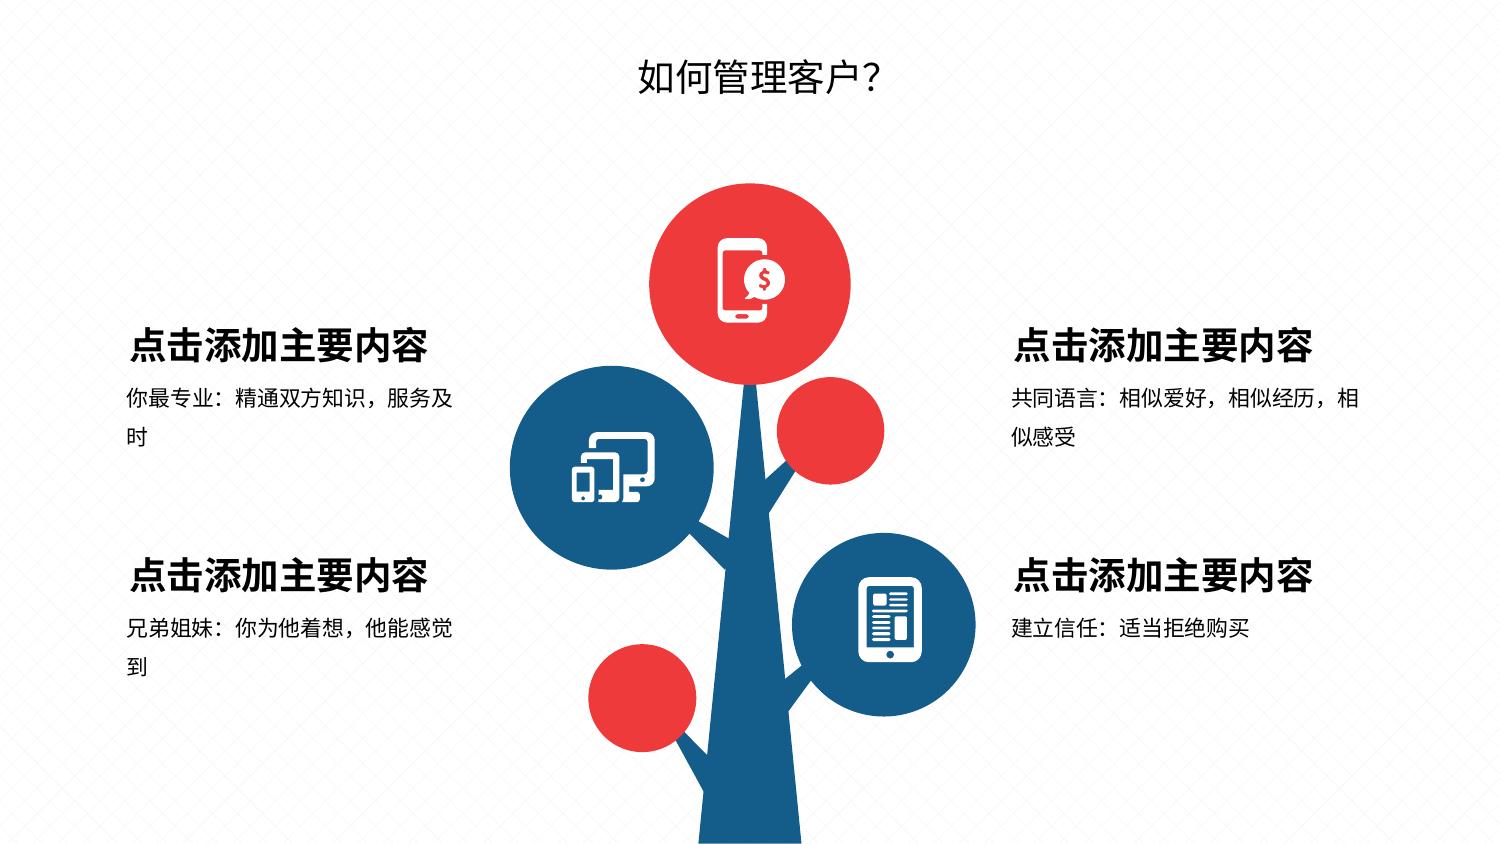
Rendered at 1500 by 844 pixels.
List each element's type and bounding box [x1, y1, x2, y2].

text_box [996, 544, 1381, 645]
text_box [111, 314, 489, 455]
text_box [111, 544, 487, 684]
text_box [996, 314, 1381, 455]
text_box [509, 183, 976, 844]
